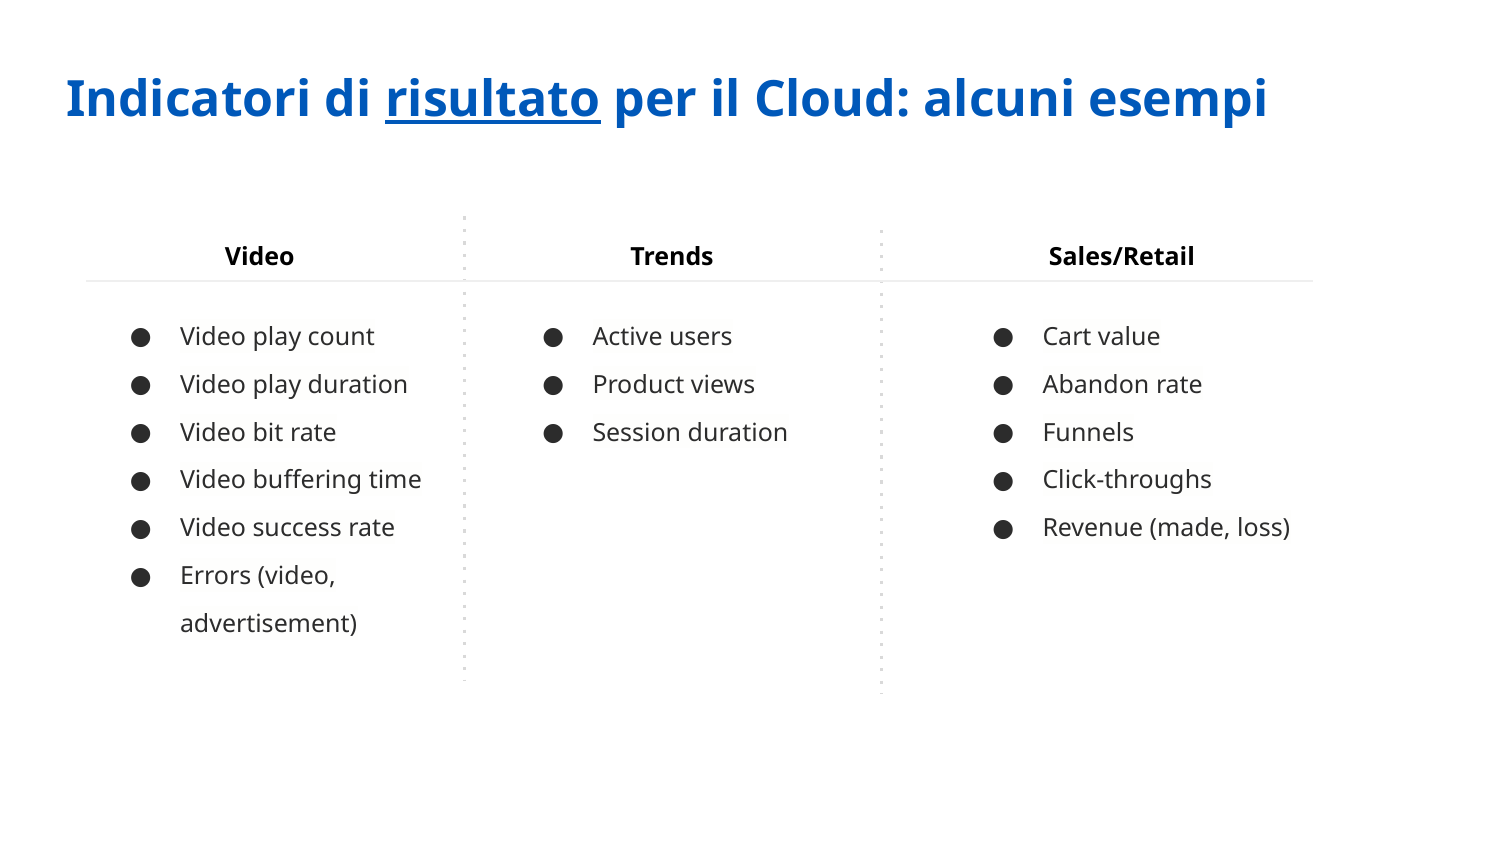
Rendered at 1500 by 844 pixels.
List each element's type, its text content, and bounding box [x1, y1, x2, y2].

text_box Video play count Video play duration Video bit rate Video buffering time Video success rate Errors (video, advertisement) [90, 290, 456, 694]
text_box Cart value Abandon rate Funnels Click-throughs Revenue (made, loss) [952, 287, 1389, 694]
text_box Video [108, 210, 411, 280]
text_box Sales/Retail [970, 210, 1274, 280]
title Indicatori di risultato per il Cloud: alcuni esempi [51, 51, 1449, 146]
text_box Active users Product views Session duration [502, 290, 868, 694]
text_box Trends [520, 210, 824, 280]
